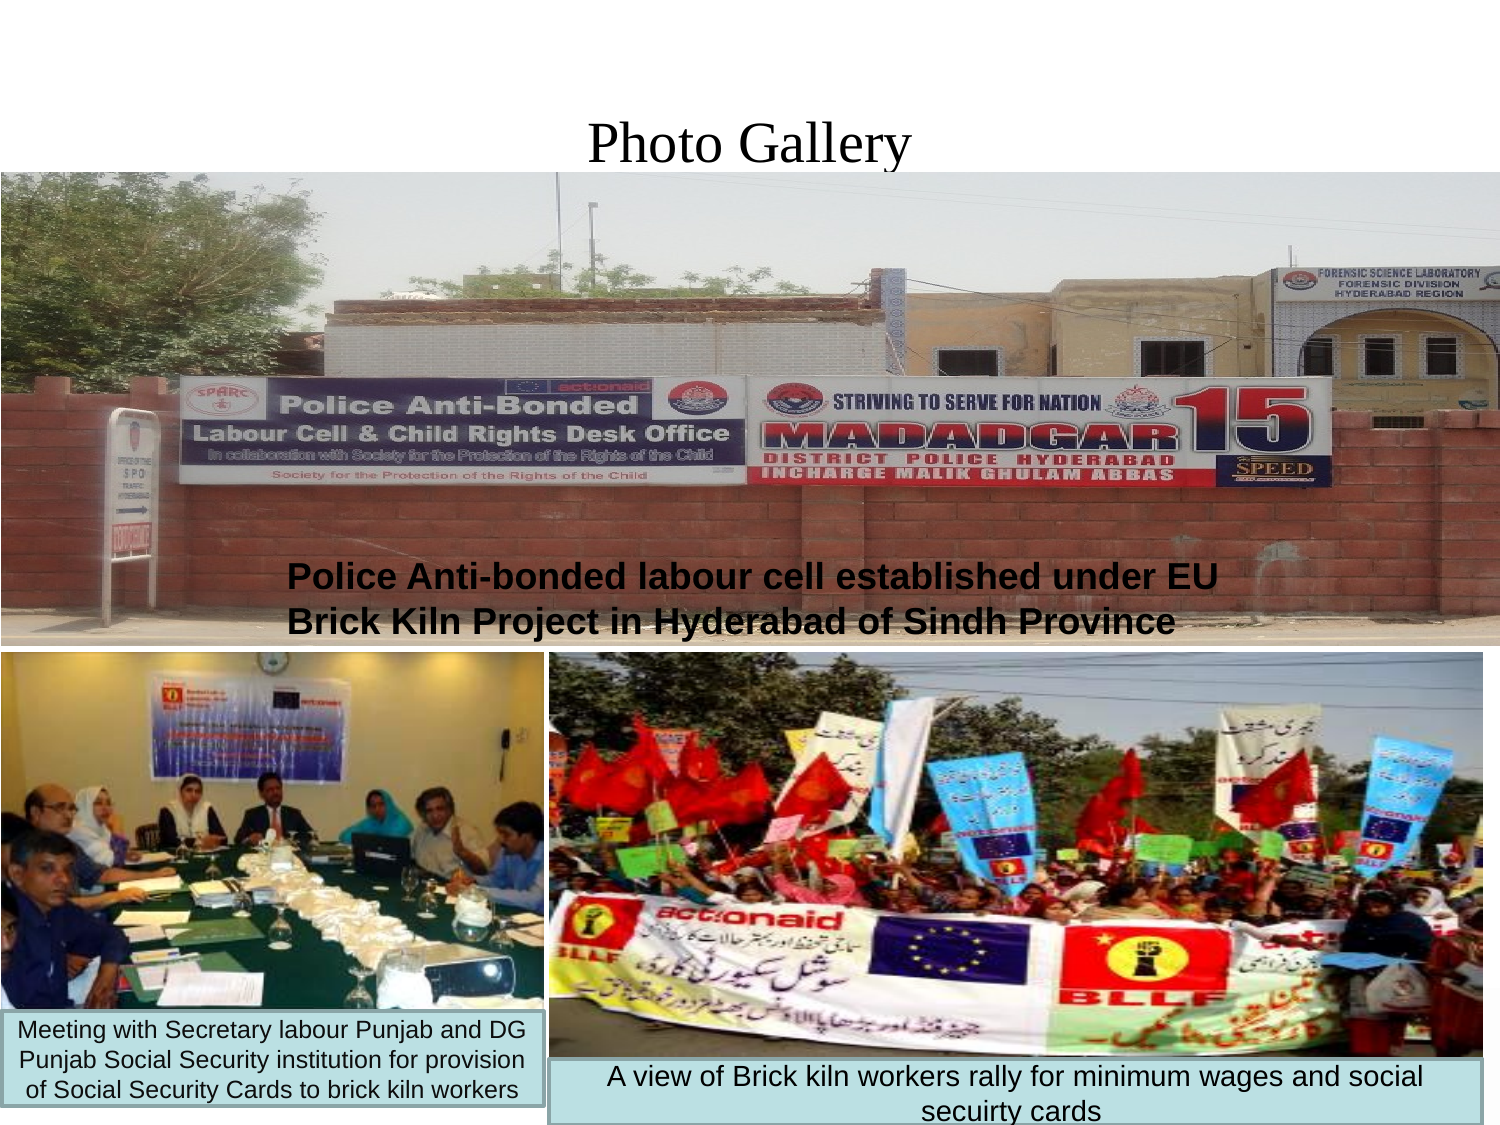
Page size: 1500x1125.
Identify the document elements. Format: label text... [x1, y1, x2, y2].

picture [548, 652, 1500, 1125]
picture [1, 652, 544, 1060]
text_box Meeting with Secretary labour Punjab and DG Punjab Social Security institution for provision of Social Security Cards to brick kiln workers [0, 1066, 546, 1108]
title Photo Gallery [74, 44, 1426, 171]
picture [1, 172, 1500, 646]
text_box A view of Brick kiln workers rally for minimum wages and social secuirty cards [547, 1065, 1484, 1125]
